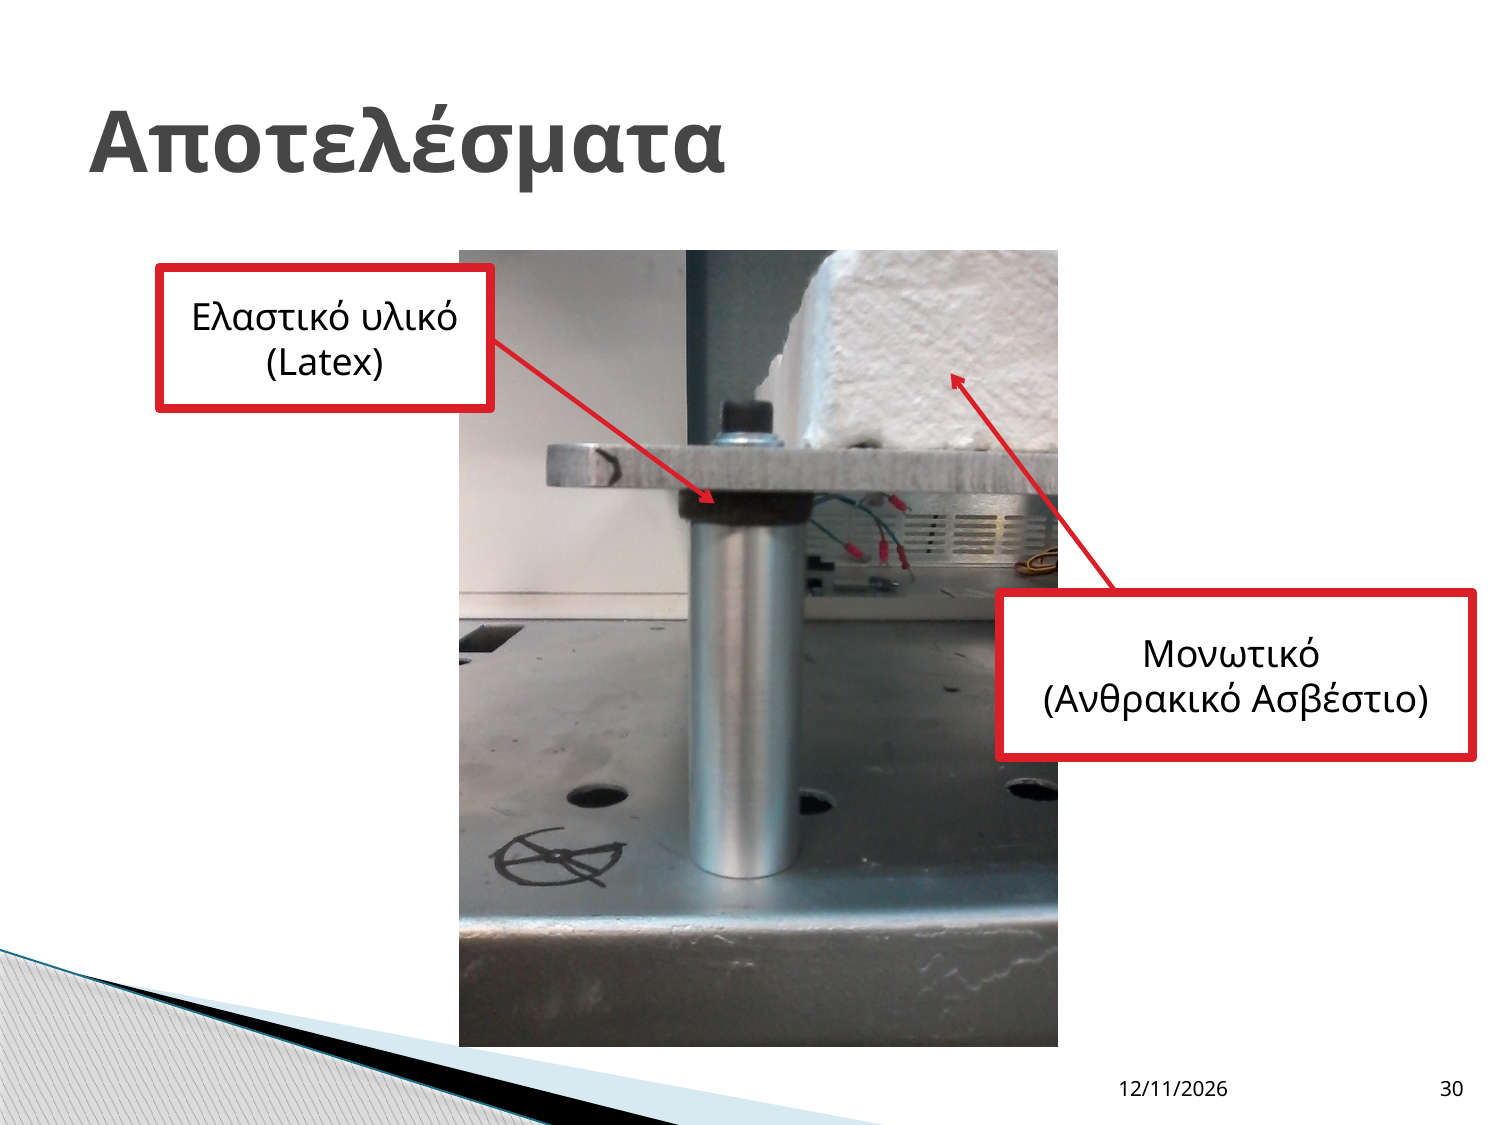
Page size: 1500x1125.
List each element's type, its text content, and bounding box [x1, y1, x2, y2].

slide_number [1103, 1051, 1418, 1112]
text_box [489, 337, 715, 504]
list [459, 250, 1058, 1048]
text_box Ελαστικό υλικό (Latex) [155, 263, 453, 413]
title Αποτελέσματα [75, 45, 1425, 233]
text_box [950, 373, 1117, 593]
text_box Μονωτικό (Ανθρακικό Ασβέστιο) [1063, 588, 1477, 762]
slide_number 30 [1418, 1051, 1479, 1112]
